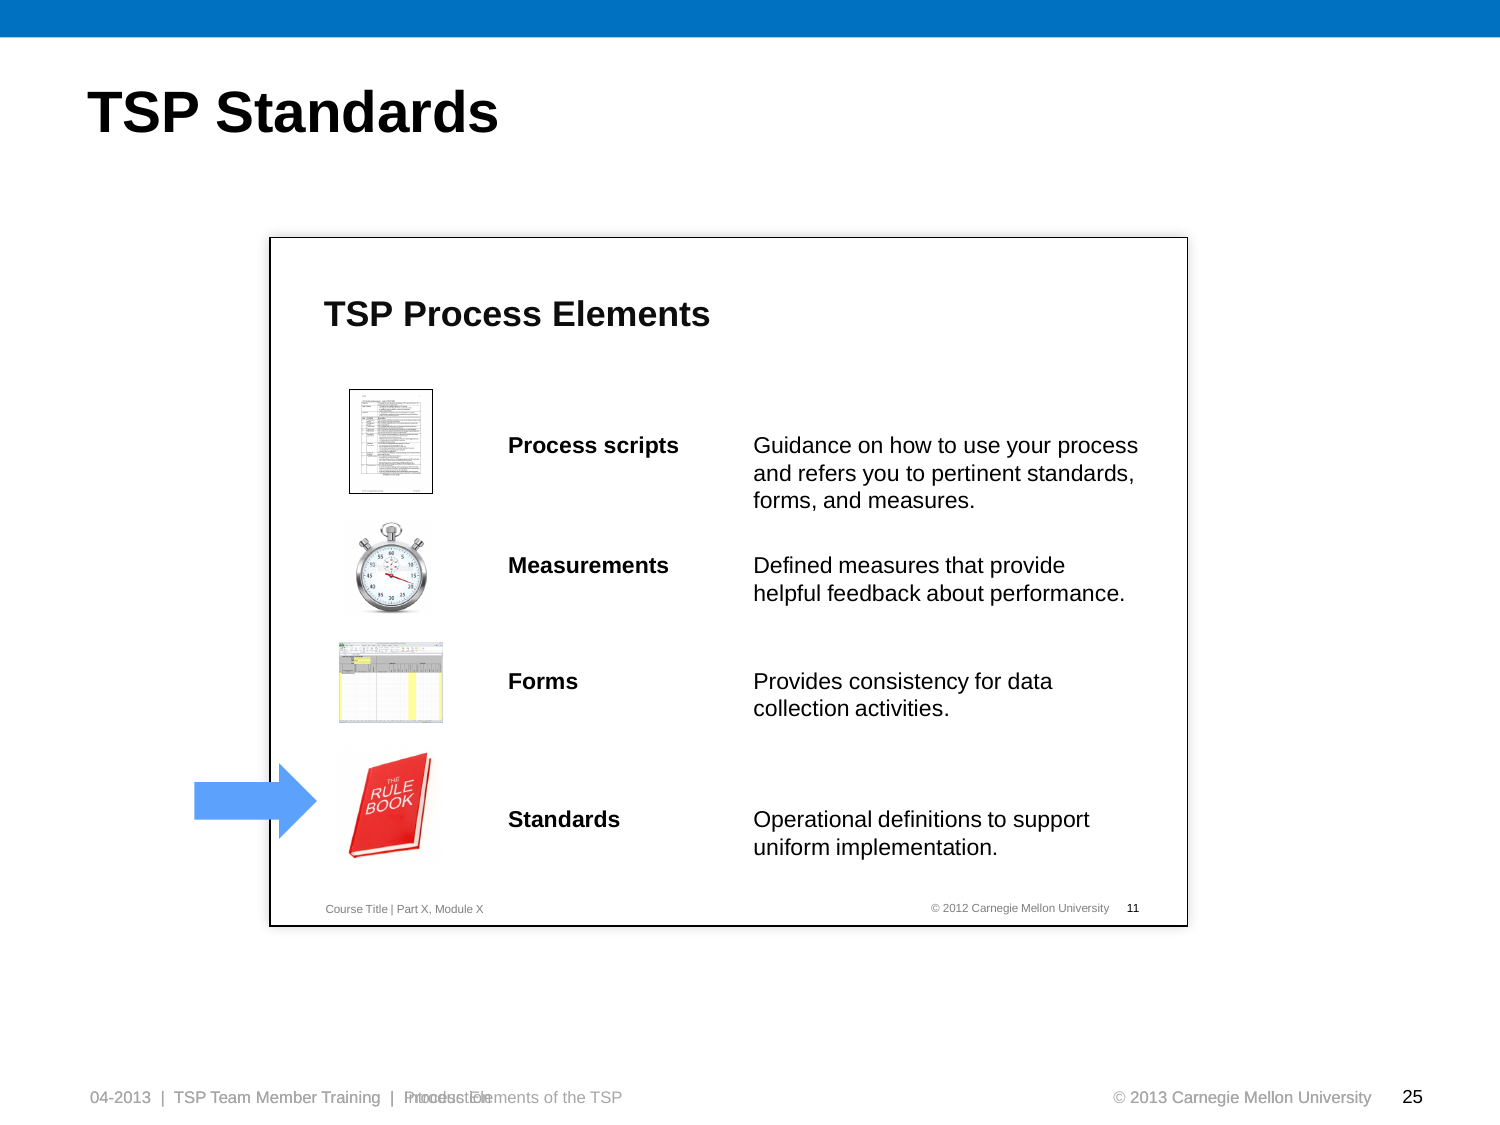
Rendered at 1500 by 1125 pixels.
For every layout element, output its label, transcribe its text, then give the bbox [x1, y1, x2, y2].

title TSP Standards [87, 87, 1439, 226]
text_box [194, 782, 265, 820]
picture [270, 237, 1188, 926]
